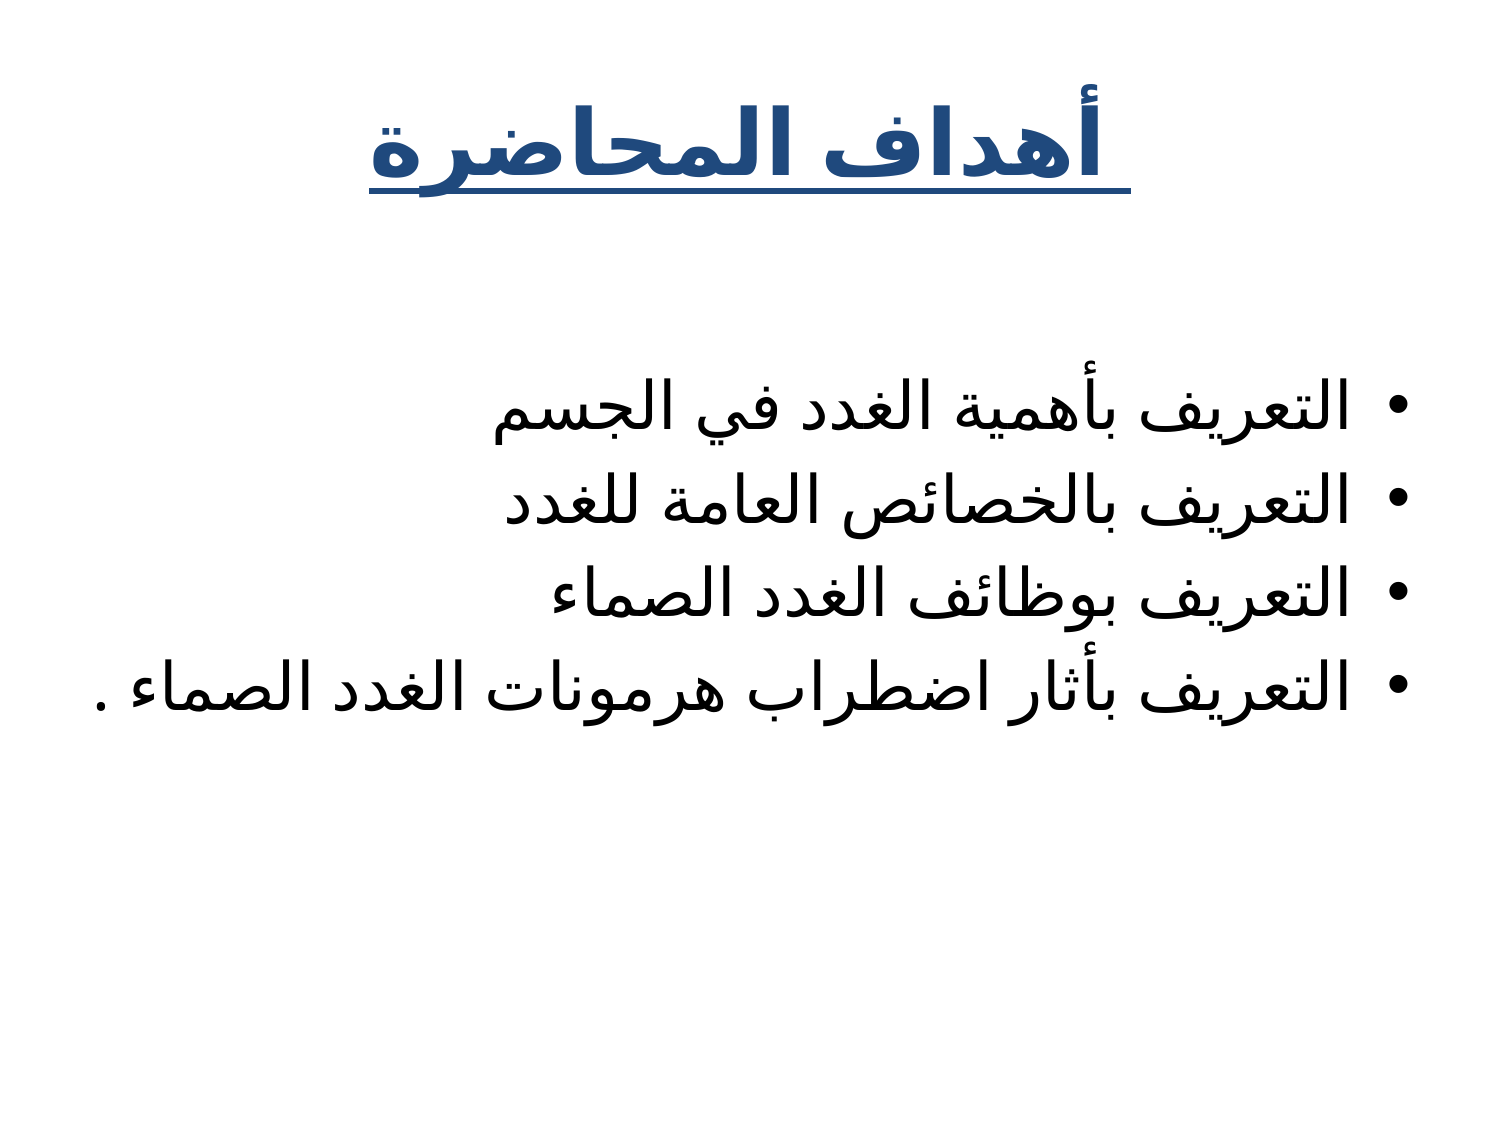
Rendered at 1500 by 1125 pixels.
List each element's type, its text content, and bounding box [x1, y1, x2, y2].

title أهداف المحاضرة [75, 45, 1425, 233]
list التعريف بأهمية الغدد في الجسم التعريف بالخصائص العامة للغدد التعريف بوظائف الغدد الصماء التعريف بأثار اضطراب هرمونات الغدد الصماء . [75, 262, 1425, 1005]
